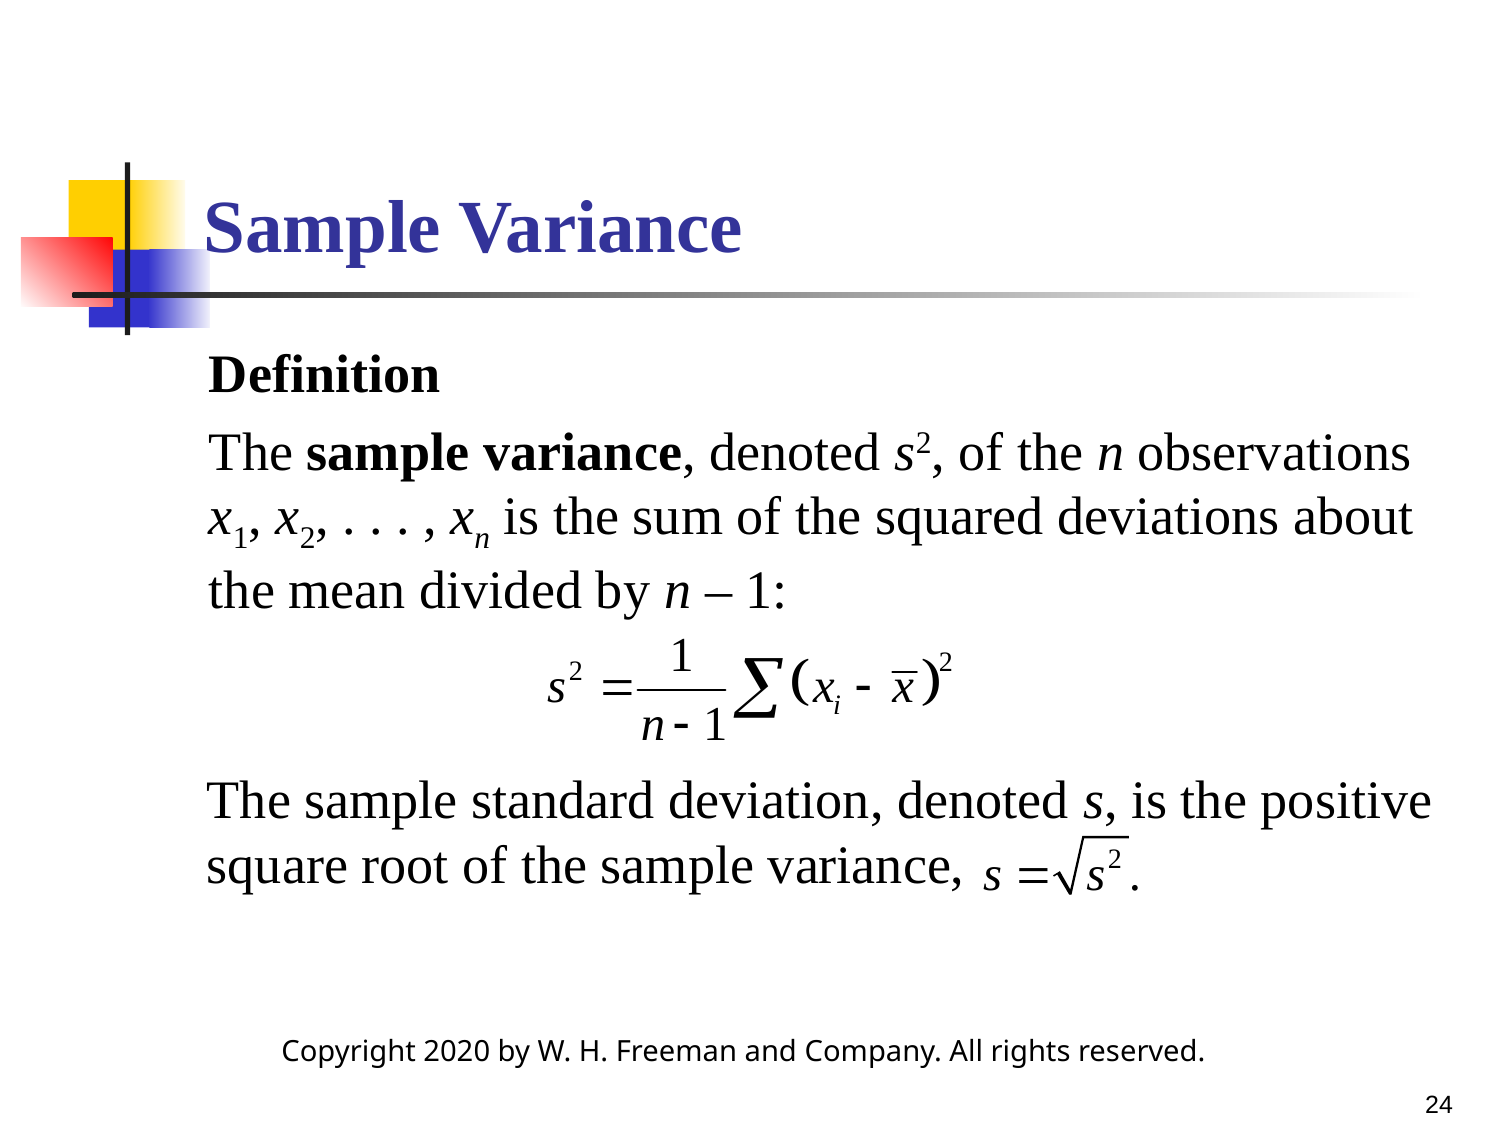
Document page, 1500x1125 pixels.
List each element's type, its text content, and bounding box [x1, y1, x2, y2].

list Definition The sample variance, denoted s2, of the n observations x1, x2, . . . , xn is the sum of the squared deviations about the mean divided by n – 1: [193, 331, 1469, 625]
picture [974, 824, 1146, 907]
title Sample Variance [188, 35, 1468, 275]
list The sample standard deviation, denoted s, is the positive square root of the sample variance, [191, 756, 1467, 900]
picture [538, 624, 962, 752]
